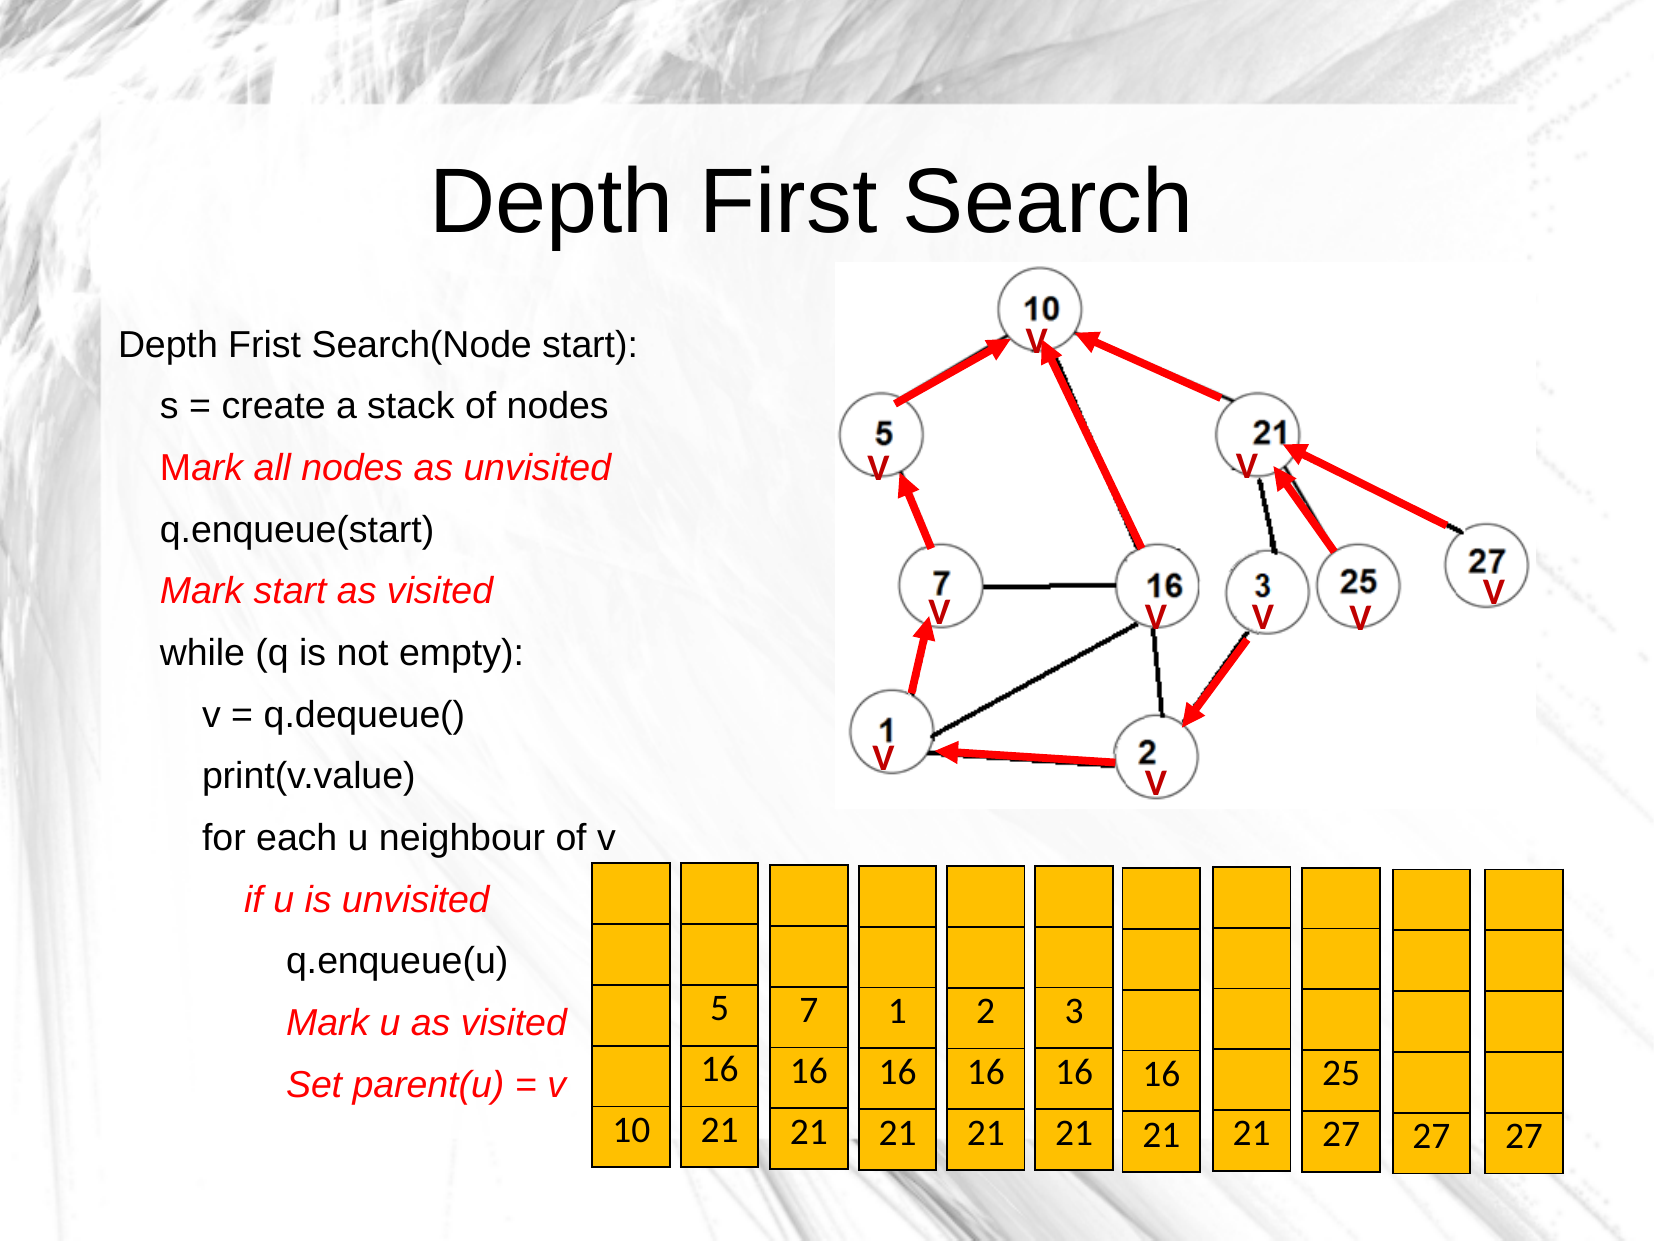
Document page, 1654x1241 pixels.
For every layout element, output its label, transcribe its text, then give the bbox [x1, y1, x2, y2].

table_cell 16 [1123, 1051, 1199, 1110]
table_header [771, 866, 847, 925]
table_cell 16 [860, 1049, 935, 1108]
table_cell [682, 925, 757, 984]
table_cell 21 [682, 1107, 757, 1166]
title Depth First Search [118, 112, 1506, 281]
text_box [911, 616, 930, 694]
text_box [1273, 466, 1335, 552]
table_header [948, 867, 1024, 926]
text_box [1182, 639, 1248, 728]
table_cell 27 [1303, 1112, 1379, 1171]
table_header [1486, 870, 1562, 929]
table_cell [1214, 989, 1290, 1048]
list Depth Frist Search(Node start): s = create a stack of nodes Mark all nodes as unvisited q.enqueue(start) Mark start as visited while (q is not empty): v = q.dequeue() print(v.value) for each u neighbour of v if u is unvisited q.enqueue(u) Mark u as visited Set parent(u) = v [118, 319, 1571, 1102]
table_cell [1394, 931, 1469, 990]
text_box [894, 339, 1011, 404]
table_cell 7 [771, 988, 847, 1047]
table_cell [593, 1047, 669, 1106]
table_cell [1036, 928, 1112, 987]
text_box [899, 472, 932, 549]
table_cell 5 [682, 986, 757, 1045]
table_cell [1486, 992, 1562, 1051]
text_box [1074, 332, 1221, 399]
table_cell 1 [860, 988, 935, 1047]
table_cell 16 [682, 1047, 757, 1106]
table_cell [1303, 990, 1379, 1049]
table_cell [1303, 929, 1379, 988]
table_cell 21 [1123, 1112, 1199, 1171]
table_cell [948, 928, 1024, 987]
table_header [682, 864, 757, 923]
table_cell [1123, 991, 1199, 1050]
table_cell [1214, 929, 1290, 988]
table_cell 16 [771, 1048, 847, 1107]
table_cell [1486, 1053, 1562, 1112]
table_cell 25 [1303, 1051, 1379, 1110]
table_header [860, 867, 935, 926]
table_cell 21 [771, 1109, 847, 1168]
table_header [1123, 869, 1199, 928]
table_cell 21 [948, 1110, 1024, 1169]
table_cell [771, 927, 847, 986]
table_cell [593, 986, 669, 1045]
table_cell [1214, 1050, 1290, 1109]
table_header [593, 864, 669, 923]
table_cell 21 [1036, 1110, 1112, 1169]
table_cell [1486, 931, 1562, 990]
table_cell [1394, 1053, 1469, 1112]
table_cell [593, 925, 669, 984]
table_cell 27 [1394, 1114, 1469, 1173]
table_header [1214, 868, 1290, 927]
table_cell 2 [948, 989, 1024, 1048]
table_cell 21 [1214, 1111, 1290, 1170]
table_header [1394, 870, 1469, 929]
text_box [934, 750, 1116, 763]
picture [0, 0, 1654, 1241]
table_cell [1123, 930, 1199, 989]
table_cell 3 [1036, 988, 1112, 1047]
table_cell [1394, 992, 1469, 1051]
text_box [1282, 444, 1447, 526]
table_cell 27 [1486, 1114, 1562, 1173]
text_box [1041, 339, 1142, 549]
table_cell 10 [593, 1107, 669, 1166]
table_cell 16 [1036, 1049, 1112, 1108]
table_cell 21 [860, 1110, 935, 1169]
table_cell 16 [948, 1049, 1024, 1108]
table_header [1036, 867, 1112, 926]
table_cell [860, 928, 935, 987]
table_header [1303, 869, 1379, 928]
